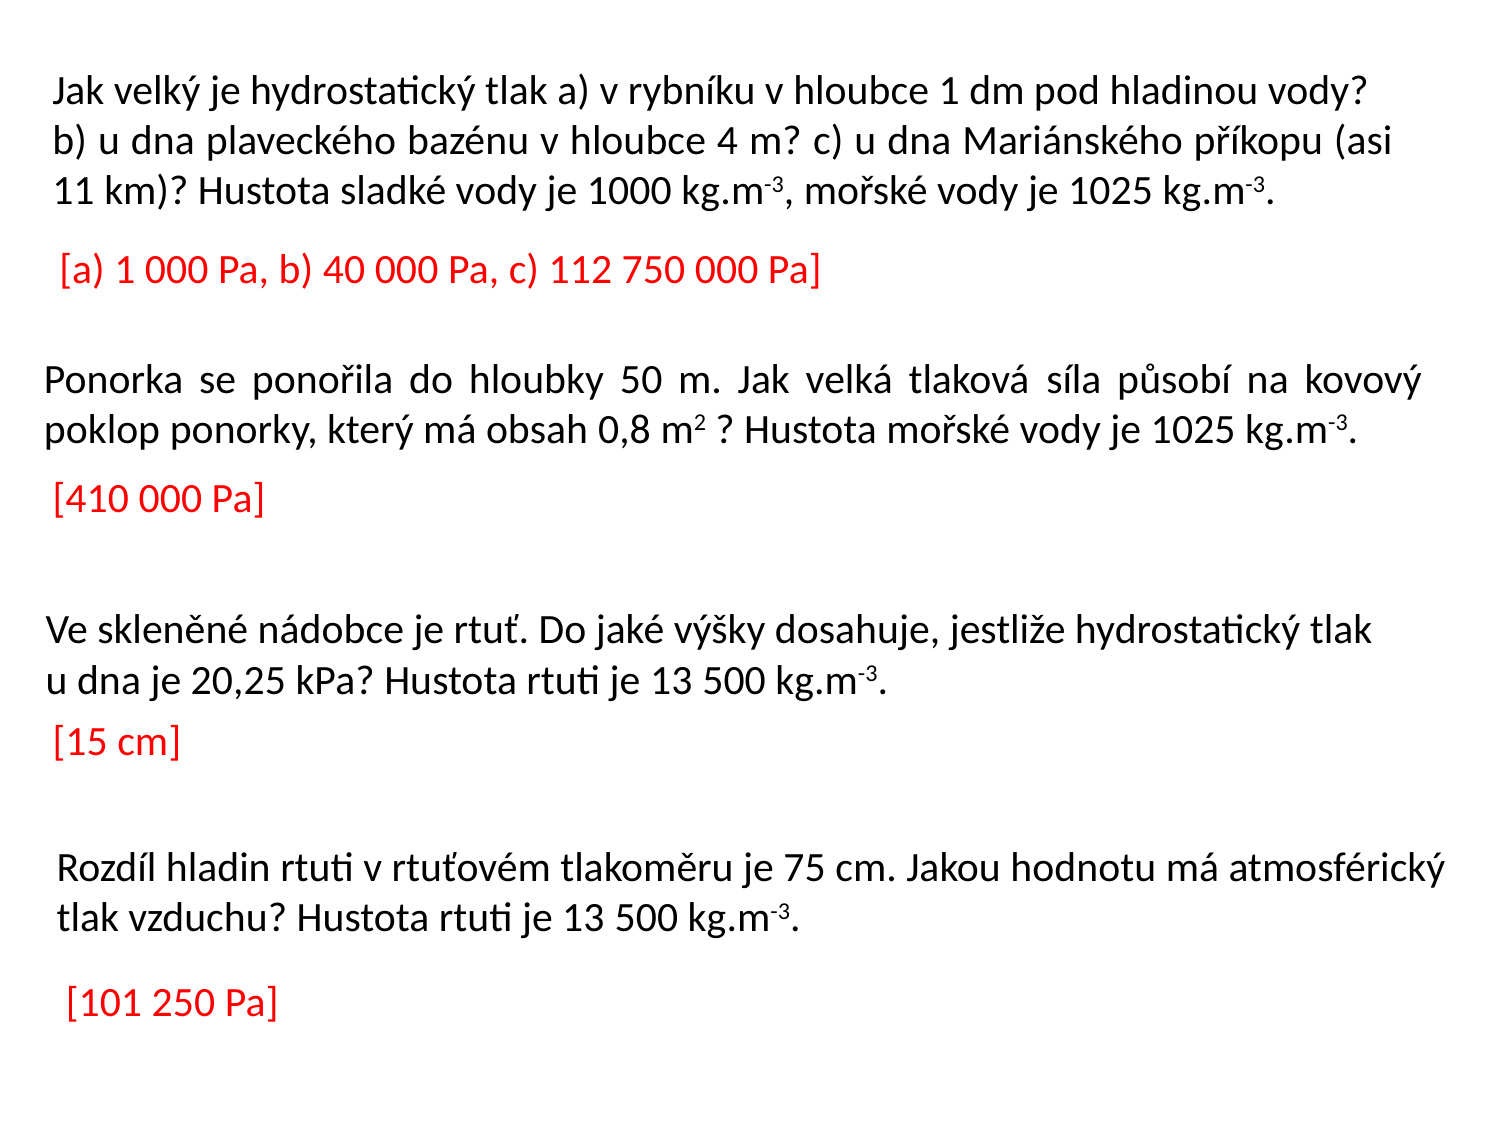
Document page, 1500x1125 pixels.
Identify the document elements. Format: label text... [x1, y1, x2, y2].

text_box Rozdíl hladin rtuti v rtuťovém tlakoměru je 75 cm. Jakou hodnotu má atmosférický tlak vzduchu? Hustota rtuti je 13 500 kg.m-3. [41, 832, 1477, 948]
text_box [a) 1 000 Pa, b) 40 000 Pa, c) 112 750 000 Pa] [44, 234, 911, 300]
text_box Ponorka se ponořila do hloubky 50 m. Jak velká tlaková síla působí na kovový poklop ponorky, který má obsah 0,8 m2 ? Hustota mořské vody je 1025 kg.m-3. [29, 344, 1437, 459]
text_box Ve skleněné nádobce je rtuť. Do jaké výšky dosahuje, jestliže hydrostatický tlak u dna je 20,25 kPa? Hustota rtuti je 13 500 kg.m-3. [30, 594, 1402, 710]
text_box [101 250 Pa] [51, 967, 801, 1033]
text_box [15 cm] [37, 706, 788, 772]
text_box [410 000 Pa] [37, 463, 788, 528]
text_box Jak velký je hydrostatický tlak a) v rybníku v hloubce 1 dm pod hladinou vody? b) u dna plaveckého bazénu v hloubce 4 m? c) u dna Mariánského příkopu (asi 11 km)? Hustota sladké vody je 1000 kg.m-3, mořské vody je 1025 kg.m-3. [37, 55, 1408, 221]
